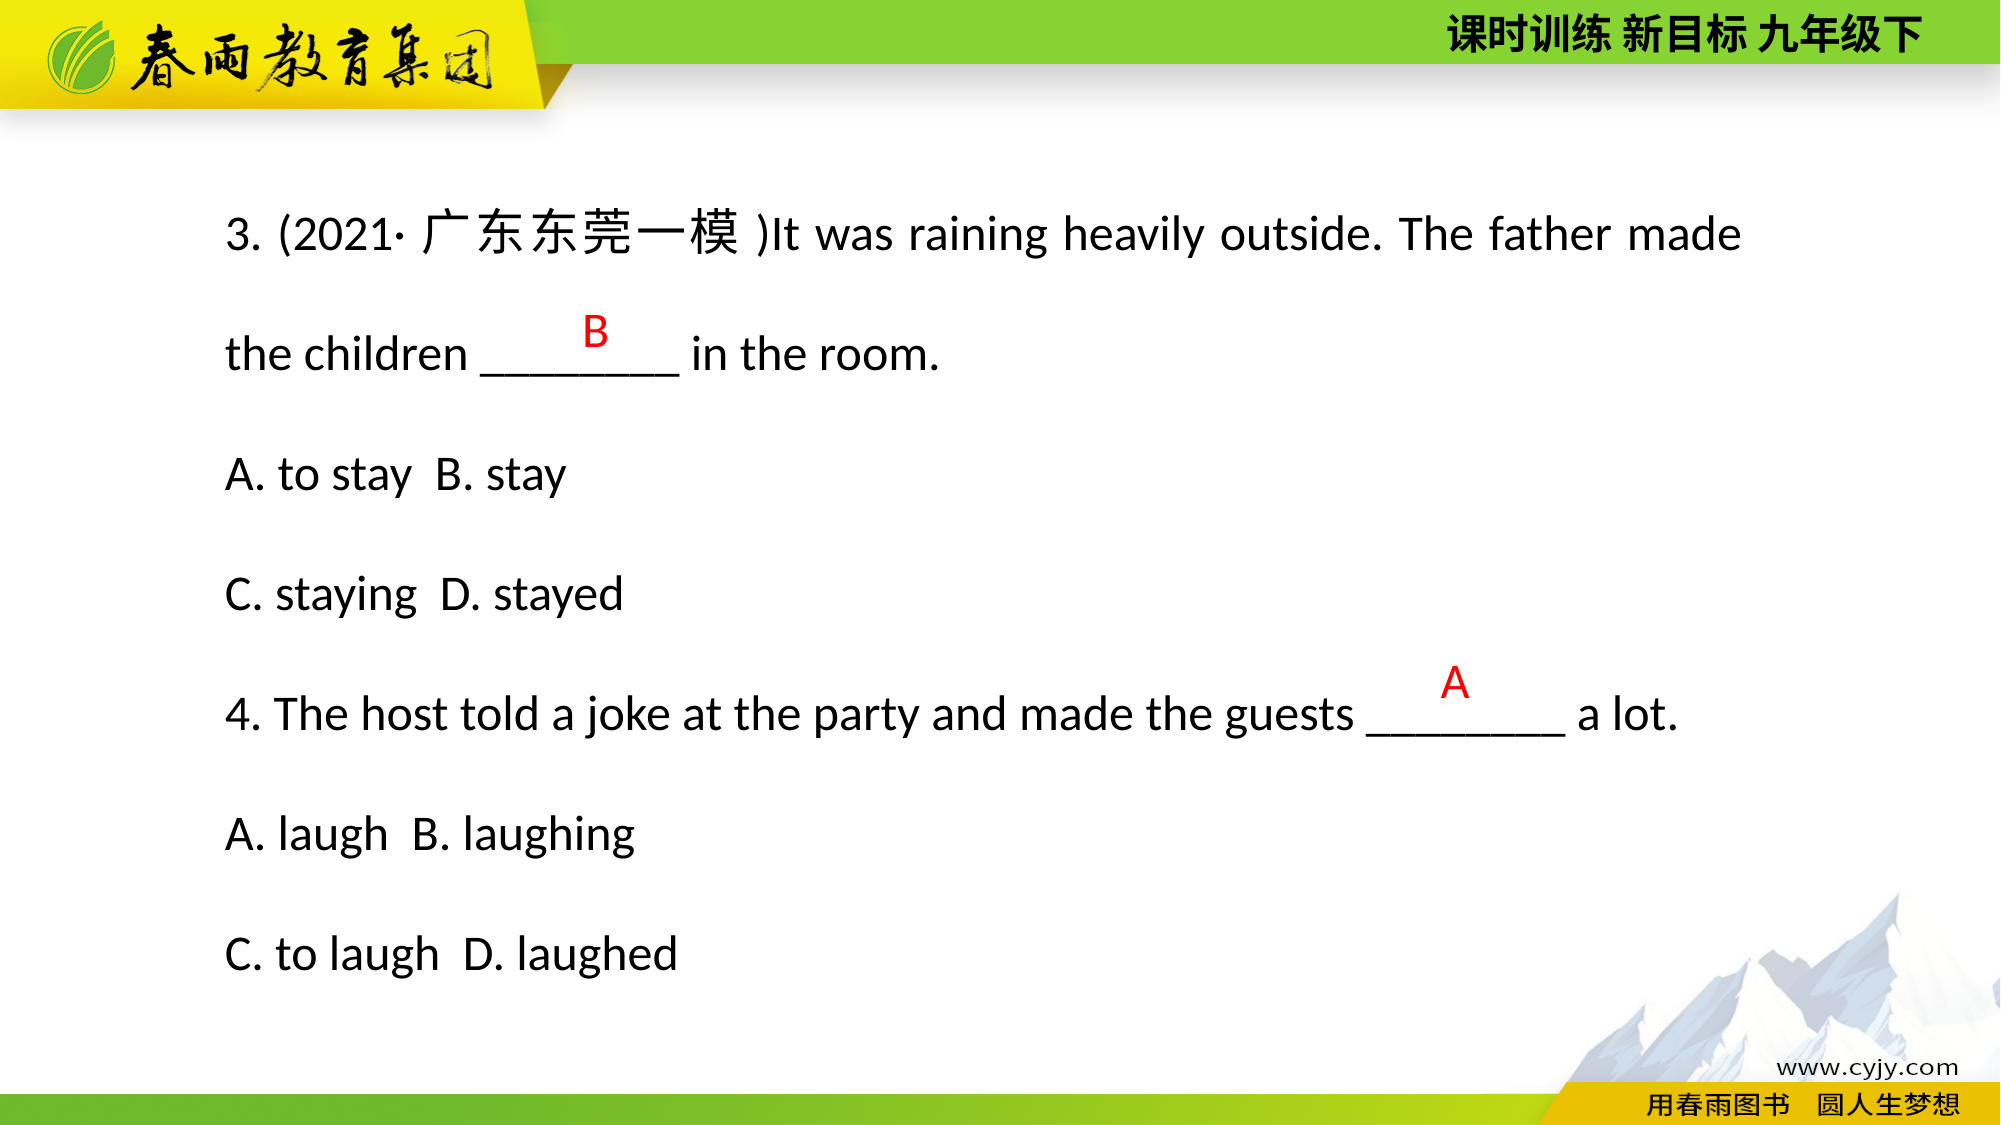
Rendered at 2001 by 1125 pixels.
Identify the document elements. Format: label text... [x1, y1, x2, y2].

picture [0, 0, 2001, 1125]
text_box A [1425, 641, 1485, 716]
text_box B [567, 289, 625, 365]
text_box 3. (2021·广东东莞一模)It was raining heavily outside. The father made the children ________ in the room. A. to stay B. stay C. staying D. stayed 4. The host told a joke at the party and made the guests ________ a lot. A. laugh B. laughing C. to laugh D. laughed [210, 133, 1758, 988]
